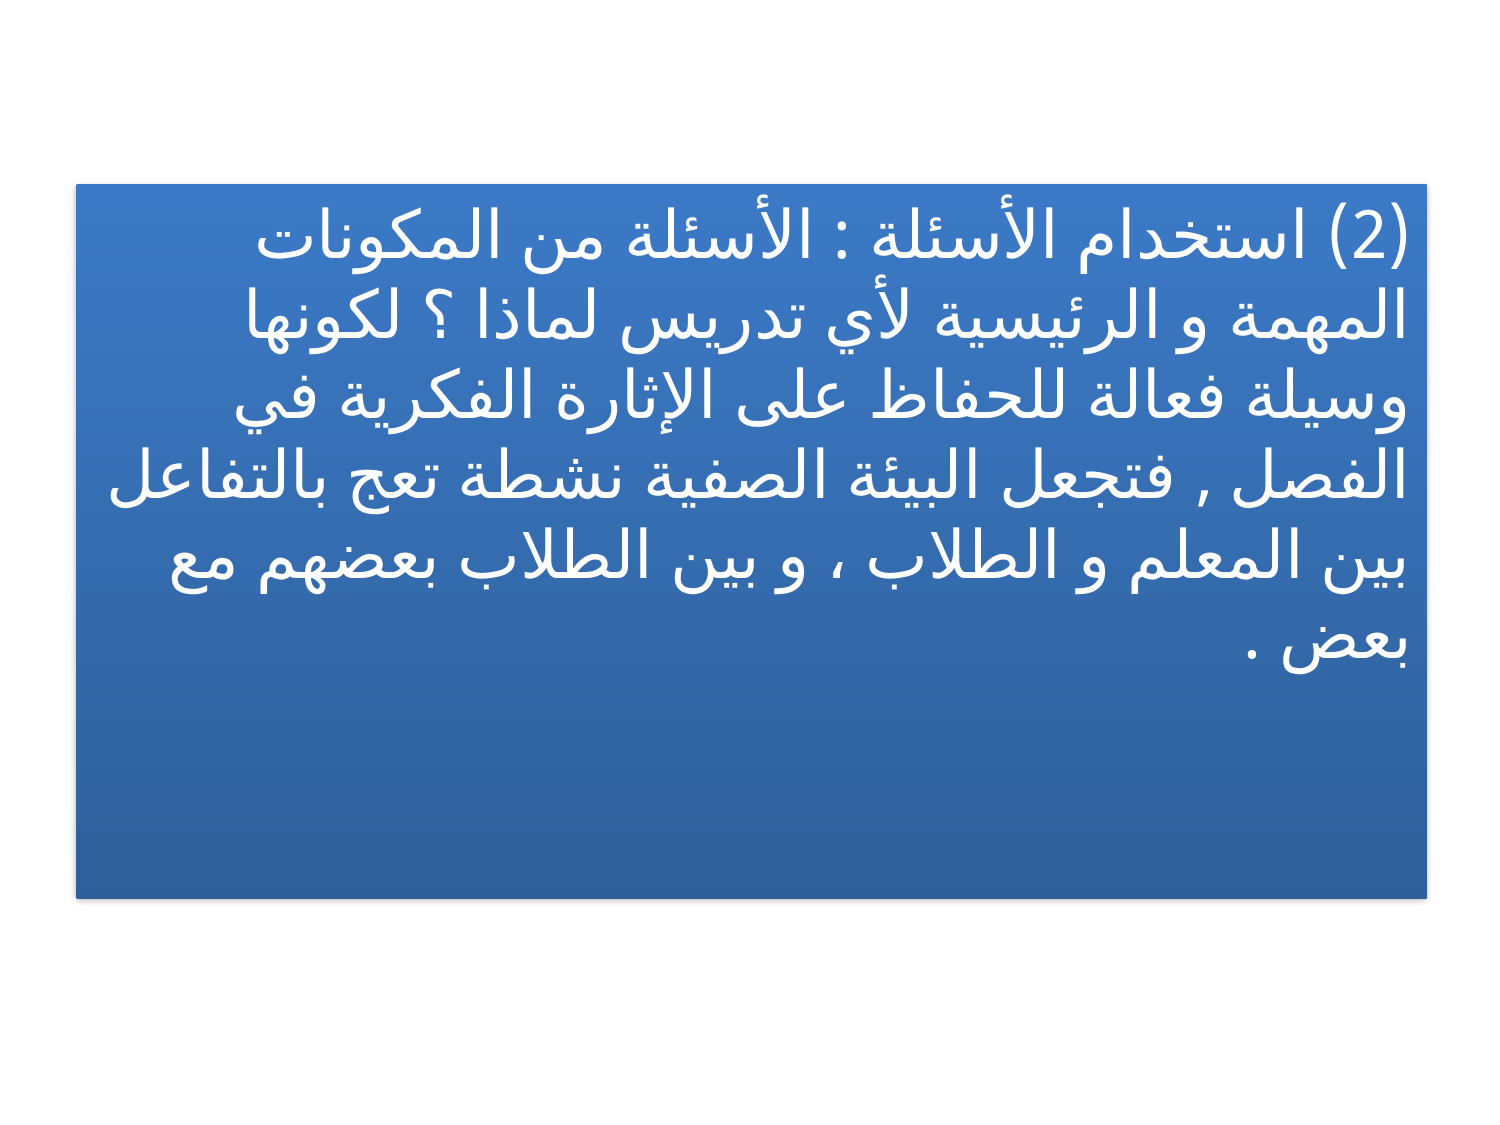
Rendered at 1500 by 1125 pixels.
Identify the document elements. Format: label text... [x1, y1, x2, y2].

list (2) استخدام الأسئلة : الأسئلة من المكونات المهمة و الرئيسية لأي تدريس لماذا ؟ لكونها وسيلة فعالة للحفاظ على الإثارة الفكرية في الفصل , فتجعل البيئة الصفية نشطة تعج بالتفاعل بين المعلم و الطلاب ، و بين الطلاب بعضهم مع بعض . [76, 184, 1427, 899]
